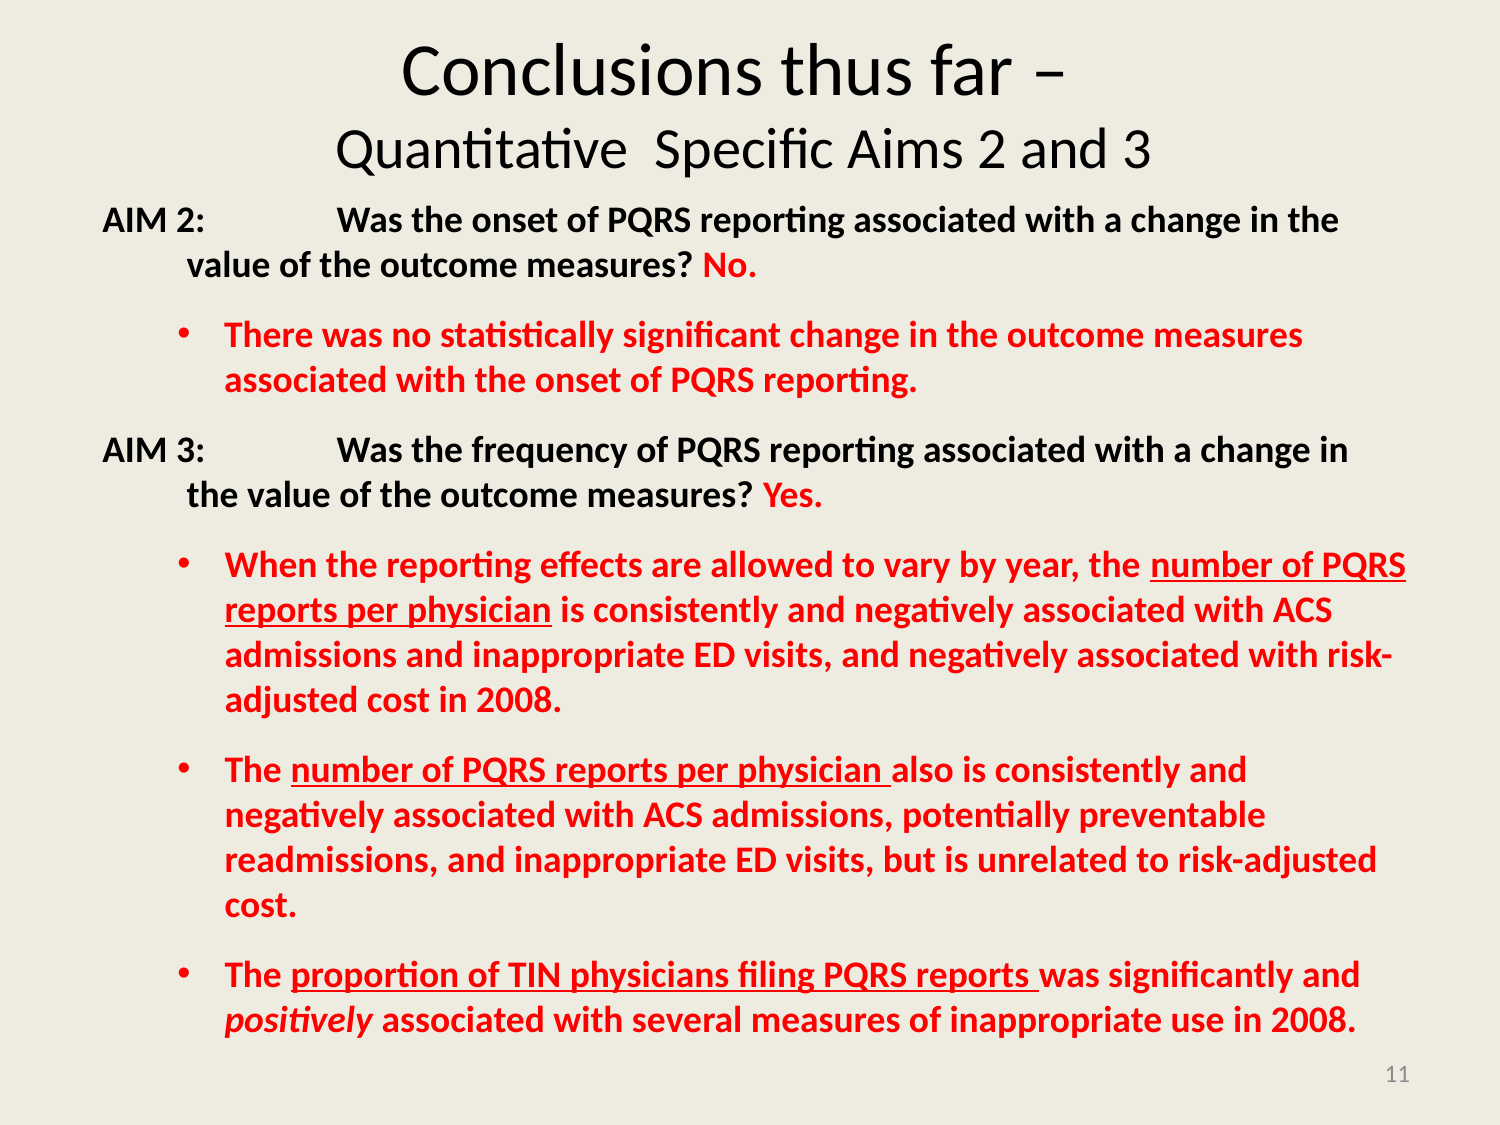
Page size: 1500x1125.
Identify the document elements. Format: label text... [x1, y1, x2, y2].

title Conclusions thus far – Quantitative Specific Aims 2 and 3 [106, 24, 1382, 175]
text_box AIM 2: Was the onset of PQRS reporting associated with a change in the value of the outcome measures? No. There was no statistically significant change in the outcome measures associated with the onset of PQRS reporting. AIM 3: Was the frequency of PQRS reporting associated with a change in the value of the outcome measures? Yes. When the reporting effects are allowed to vary by year, the number of PQRS reports per physician is consistently and negatively associated with ACS admissions and inappropriate ED visits, and negatively associated with risk-adjusted cost in 2008. The number of PQRS reports per physician also is consistently and negatively associated with ACS admissions, potentially preventable readmissions, and inappropriate ED visits, but is unrelated to risk-adjusted cost. The proportion of TIN physicians filing PQRS reports was significantly and positively associated with several measures of inappropriate use in 2008. [87, 187, 1425, 1048]
slide_number 11 [1074, 1042, 1425, 1103]
